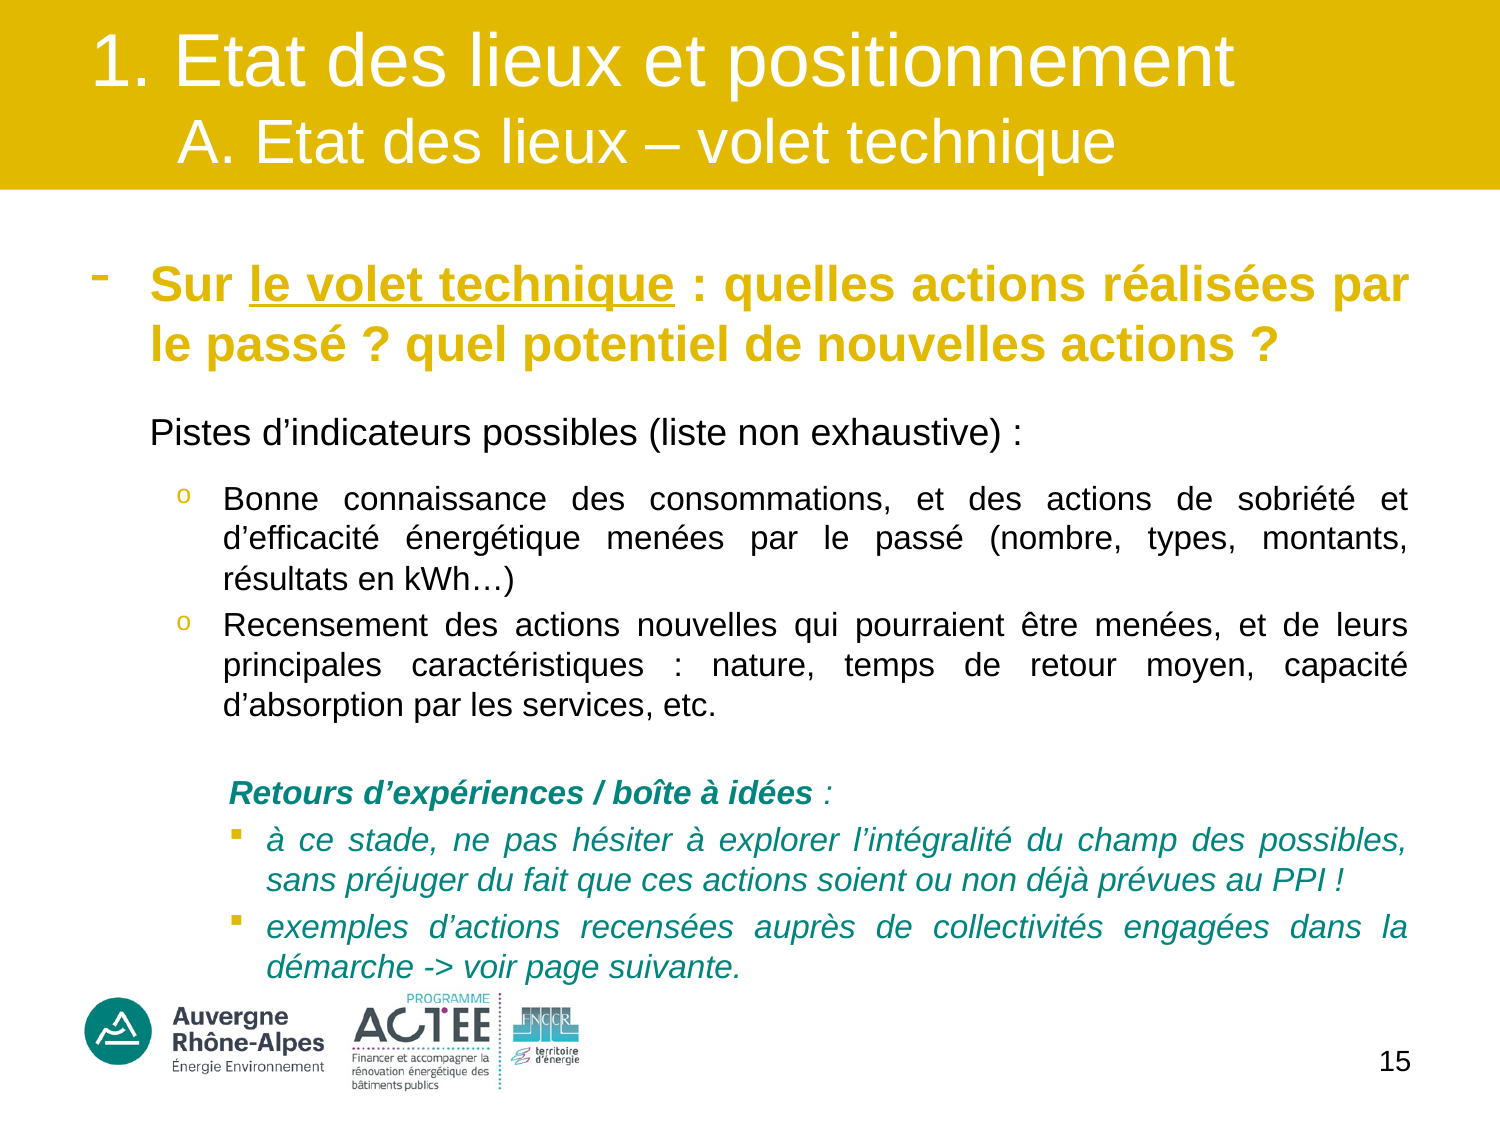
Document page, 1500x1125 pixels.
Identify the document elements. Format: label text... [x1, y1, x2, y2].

list Sur le volet technique : quelles actions réalisées par le passé ? quel potentiel de nouvelles actions ? Pistes d’indicateurs possibles (liste non exhaustive) : Bonne connaissance des consommations, et des actions de sobriété et d’efficacité énergétique menées par le passé (nombre, types, montants, résultats en kWh…) Recensement des actions nouvelles qui pourraient être menées, et de leurs principales caractéristiques : nature, temps de retour moyen, capacité d’absorption par les services, etc. Retours d’expériences / boîte à idées : à ce stade, ne pas hésiter à explorer l’intégralité du champ des possibles, sans préjuger du fait que ces actions soient ou non déjà prévues au PPI ! exemples d’actions recensées auprès de collectivités engagées dans la démarche -> voir page suivante. [74, 243, 1426, 965]
picture [348, 987, 586, 1094]
title 1. Etat des lieux et positionnement A. Etat des lieux – volet technique [74, 0, 1426, 188]
picture [76, 987, 337, 1085]
